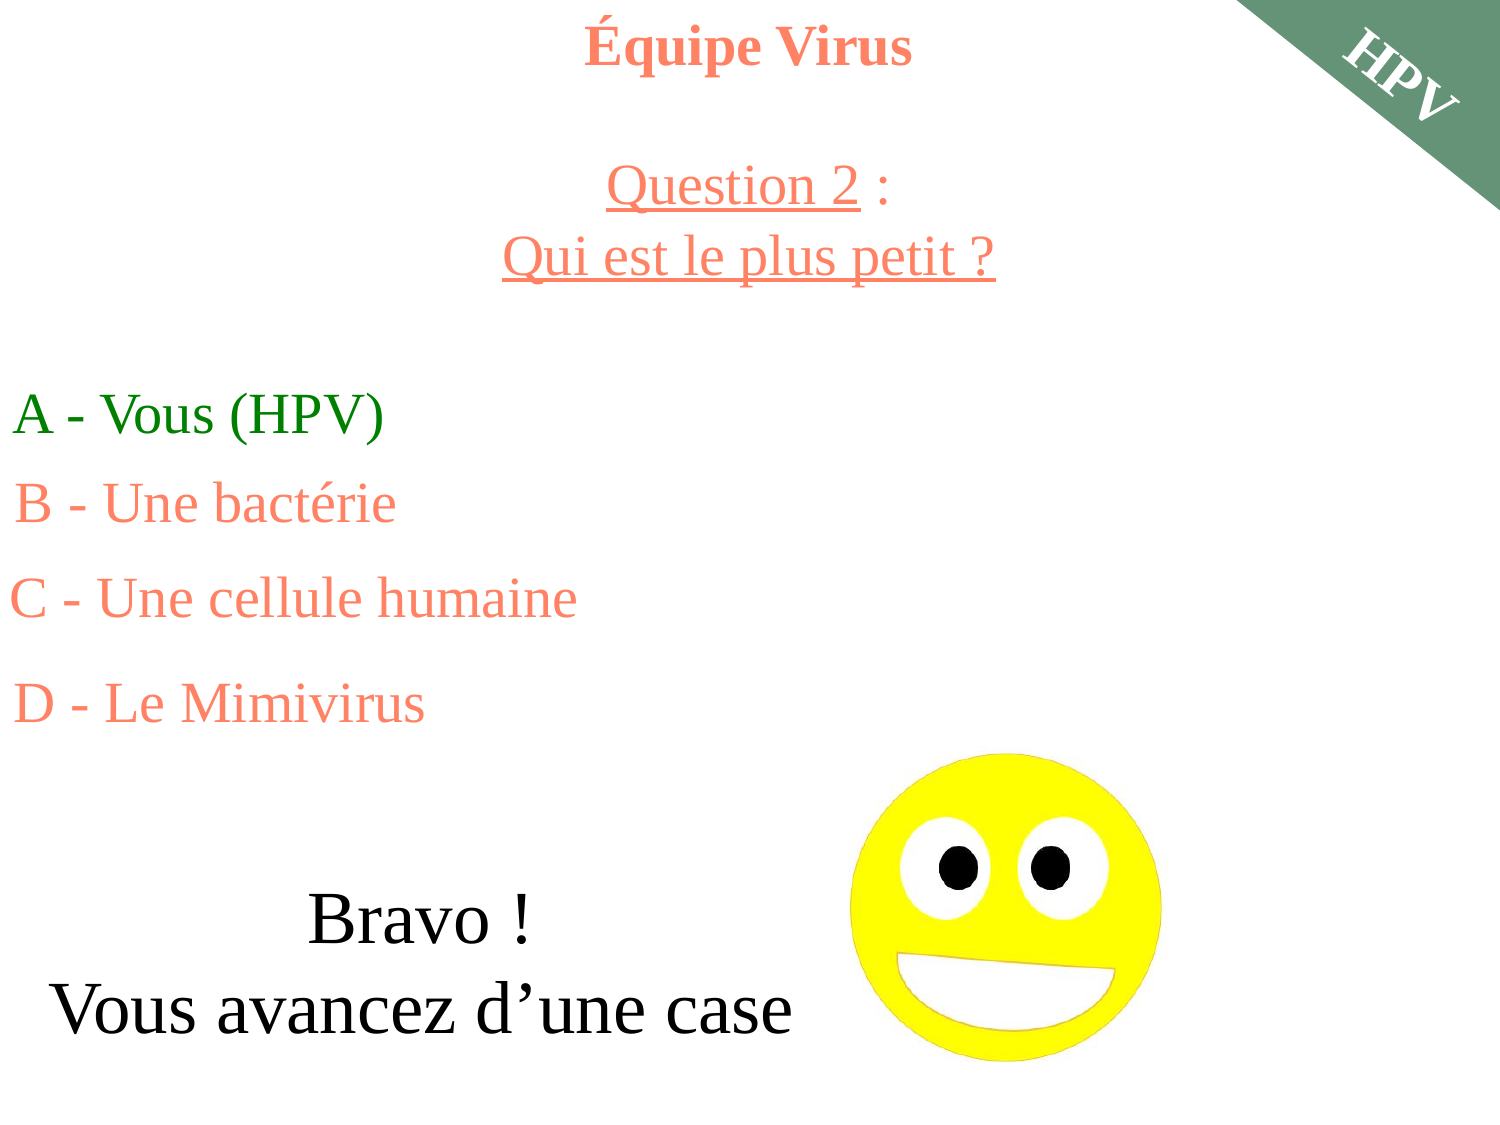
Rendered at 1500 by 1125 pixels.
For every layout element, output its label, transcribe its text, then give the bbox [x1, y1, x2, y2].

text_box Bravo ! Vous avancez d’une case [33, 860, 810, 1056]
text_box Équipe Virus Question 2 : Qui est le plus petit ? [0, 0, 1499, 294]
text_box D - Le Mimivirus [0, 656, 1500, 742]
text_box B - Une bactérie [0, 456, 1500, 542]
text_box HPV [1317, 0, 1493, 159]
text_box A - Vous (HPV) [0, 367, 1499, 453]
text_box [1233, 0, 1500, 214]
picture [842, 745, 1169, 1071]
text_box C - Une cellule humaine [0, 552, 1496, 637]
